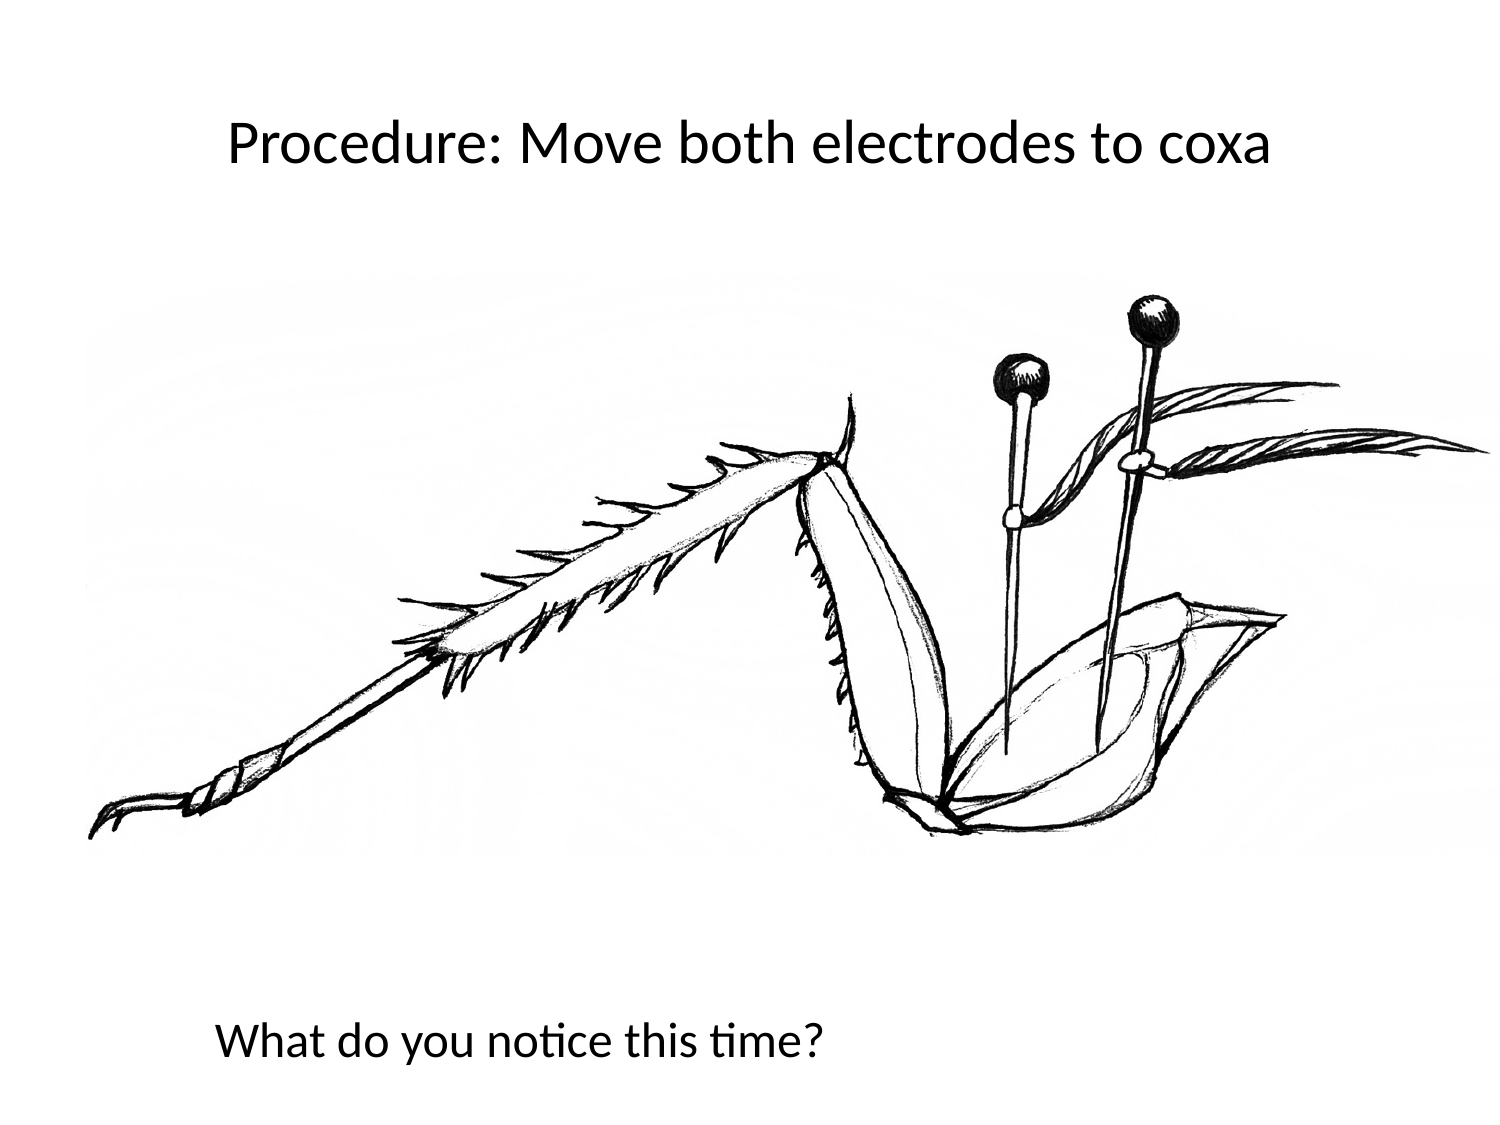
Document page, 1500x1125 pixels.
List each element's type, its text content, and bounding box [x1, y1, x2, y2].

picture [85, 274, 1499, 857]
text_box What do you notice this time? [200, 999, 1500, 1075]
title Procedure: Move both electrodes to coxa [12, 45, 1488, 233]
